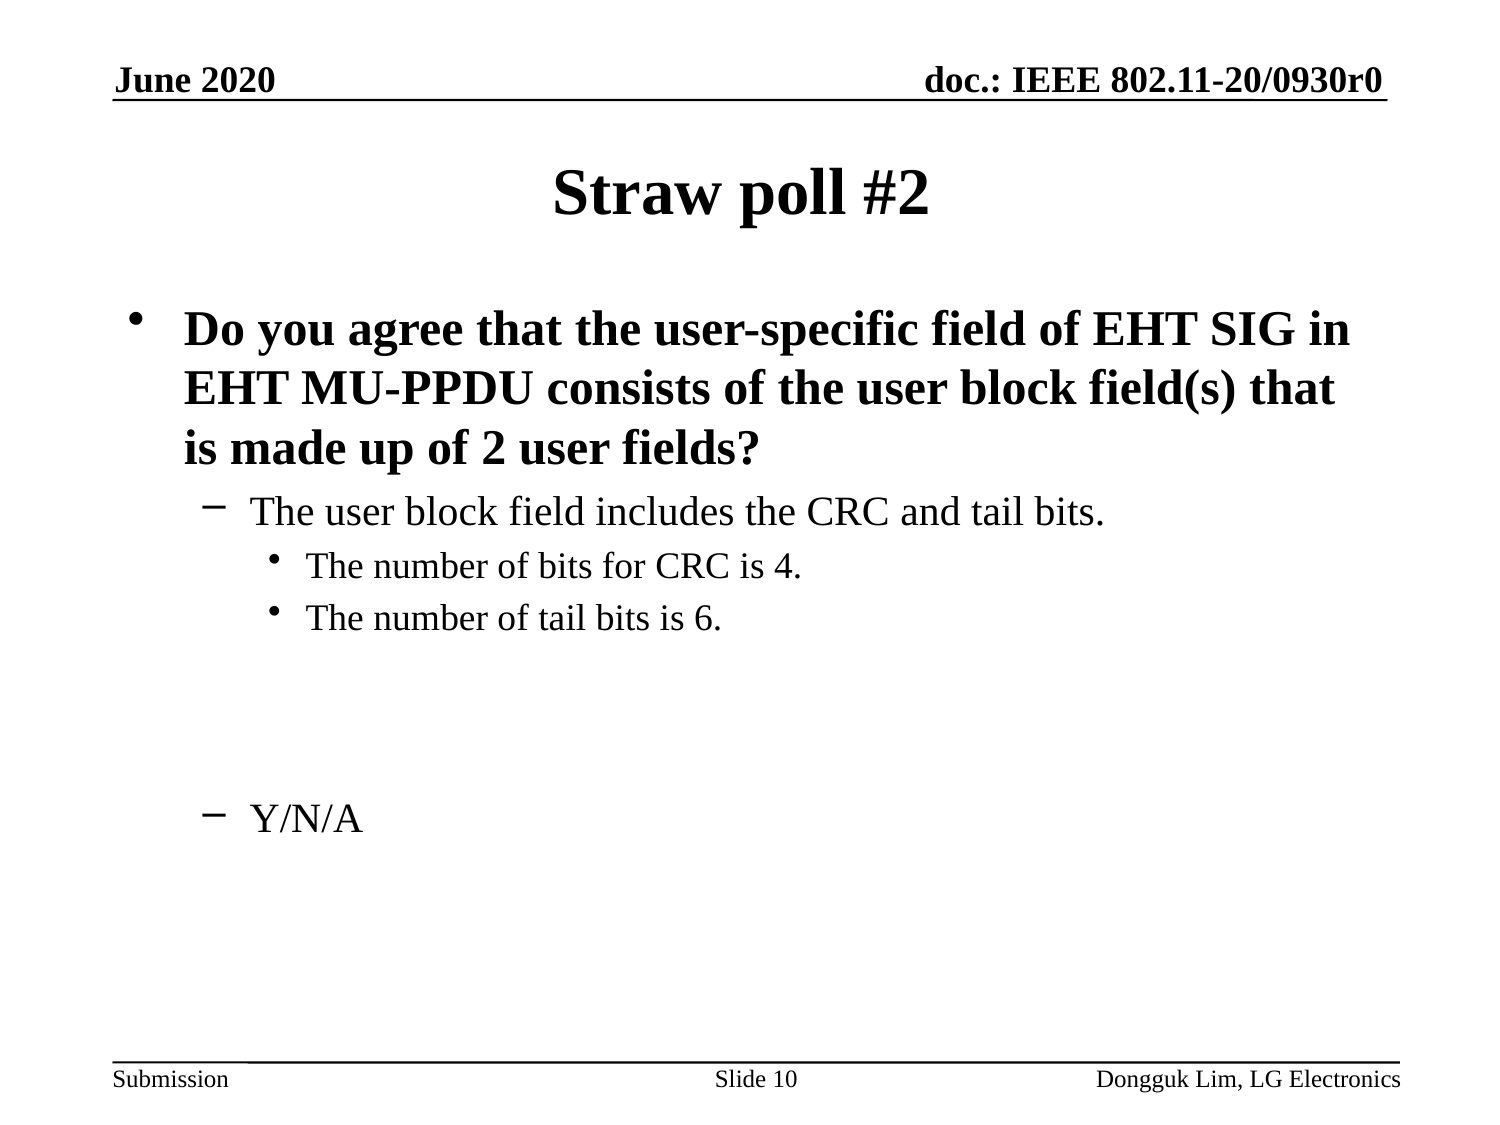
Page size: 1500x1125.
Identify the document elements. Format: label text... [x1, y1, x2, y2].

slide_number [114, 54, 278, 101]
slide_number Slide 10 [712, 1061, 800, 1093]
footer Dongguk Lim, LG Electronics [1092, 1061, 1402, 1093]
title Straw poll #2 [112, 112, 1388, 263]
list Do you agree that the user-specific field of EHT SIG in EHT MU-PPDU consists of the user block field(s) that is made up of 2 user fields? The user block field includes the CRC and tail bits. The number of bits for CRC is 4. The number of tail bits is 6. Y/N/A [112, 287, 1388, 1000]
